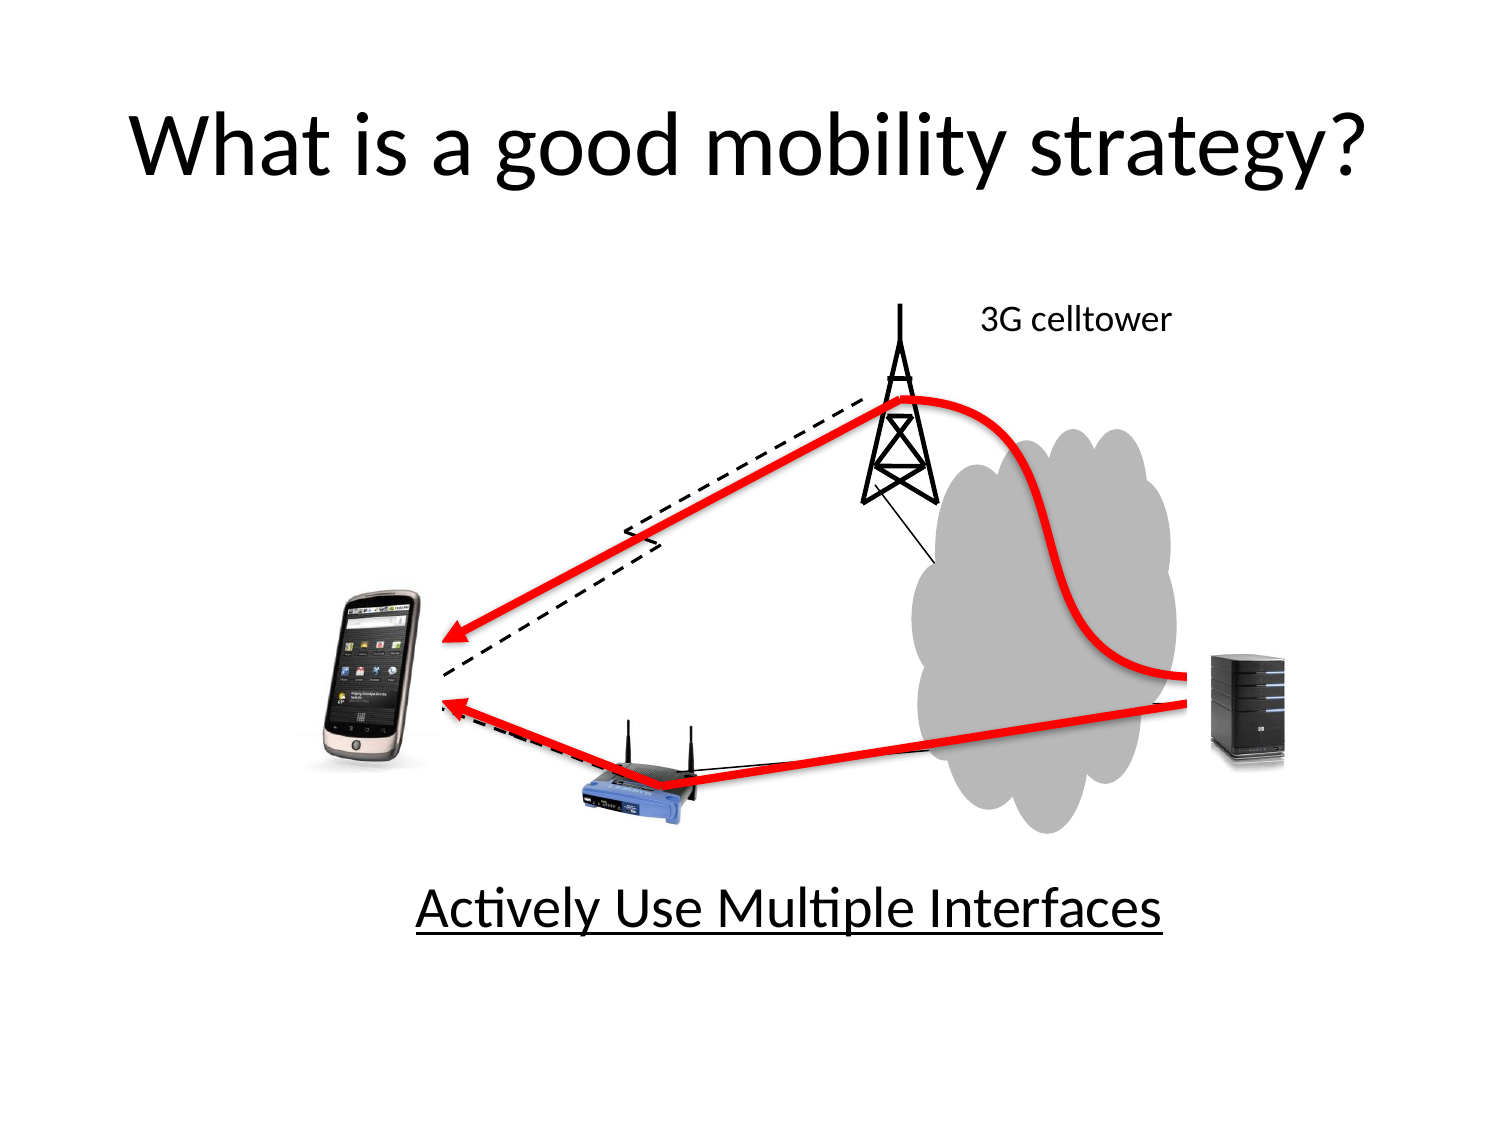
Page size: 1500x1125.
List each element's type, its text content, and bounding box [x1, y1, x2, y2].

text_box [440, 399, 901, 643]
title What is a good mobility strategy? [75, 45, 1425, 233]
text_box 3G celltower [964, 286, 1188, 347]
picture [1187, 649, 1312, 774]
text_box [918, 697, 1158, 701]
picture [295, 581, 442, 773]
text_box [910, 388, 1189, 688]
picture [581, 787, 698, 825]
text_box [440, 700, 662, 787]
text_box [445, 651, 863, 678]
text_box [964, 795, 1082, 834]
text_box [665, 703, 1188, 787]
text_box Actively Use Multiple Interfaces [401, 862, 1178, 947]
